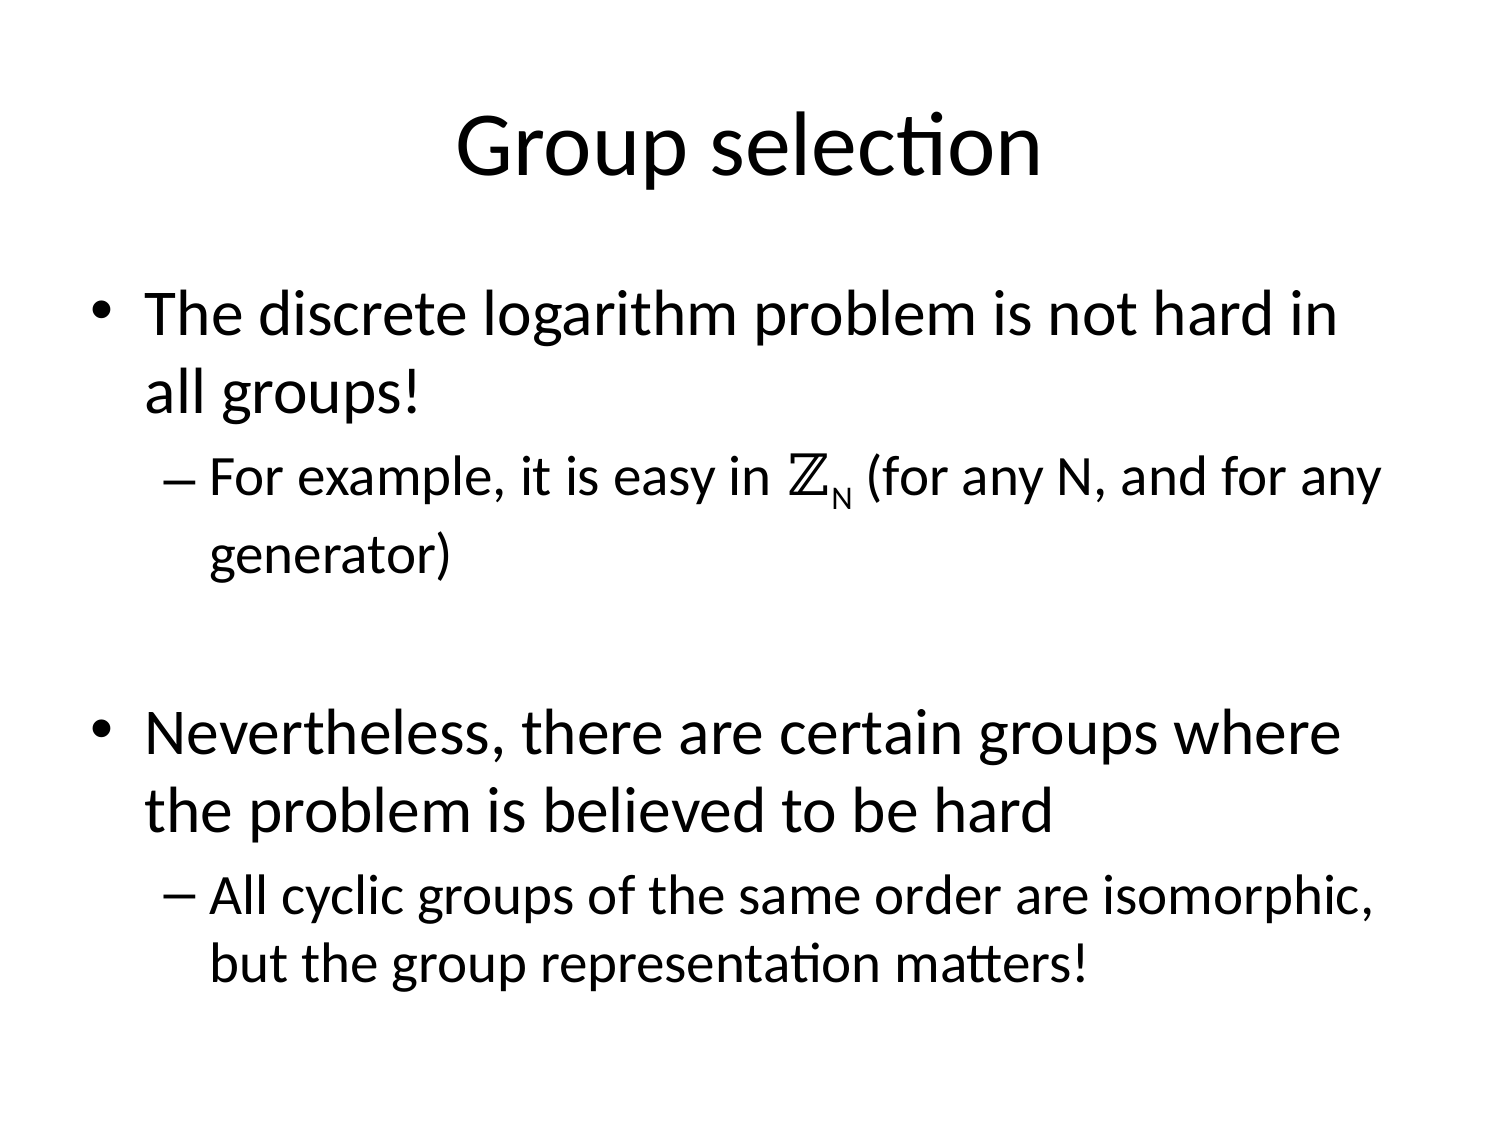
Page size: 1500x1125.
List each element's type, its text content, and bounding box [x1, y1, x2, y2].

list The discrete logarithm problem is not hard in all groups! For example, it is easy in ℤN (for any N, and for any generator) Nevertheless, there are certain groups where the problem is believed to be hard All cyclic groups of the same order are isomorphic, but the group representation matters! [75, 262, 1425, 1005]
title Group selection [75, 45, 1425, 233]
